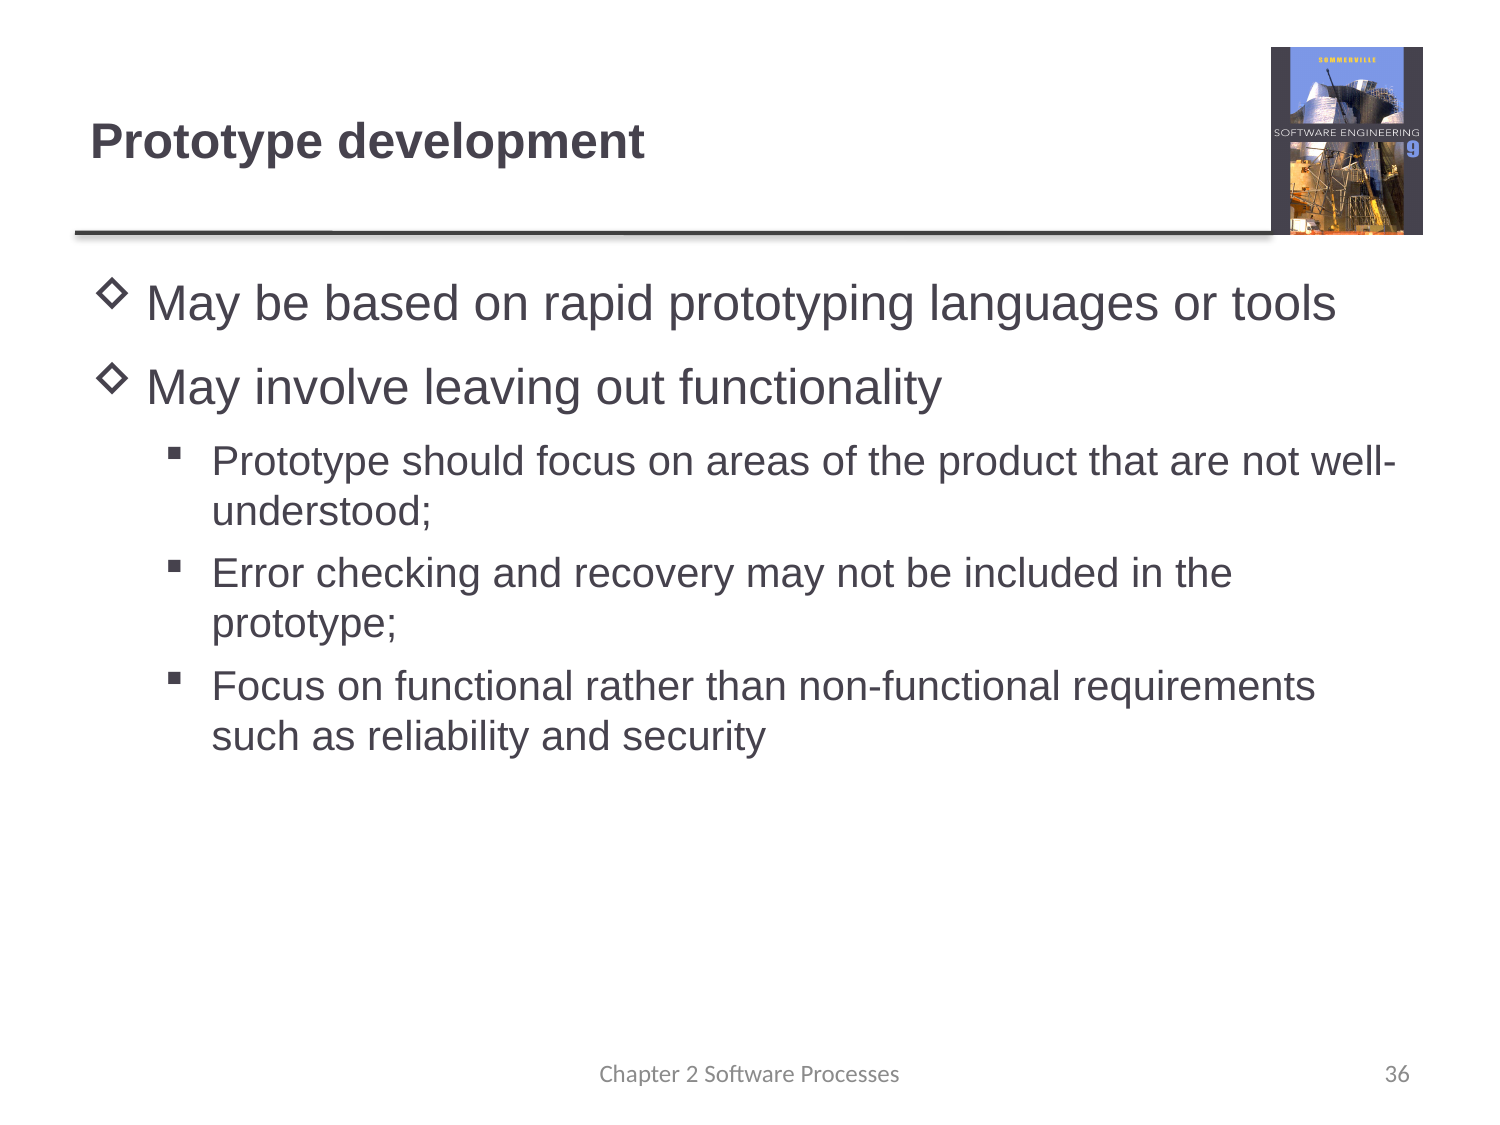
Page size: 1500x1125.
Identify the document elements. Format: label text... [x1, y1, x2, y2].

footer Chapter 2 Software Processes [512, 1042, 988, 1103]
picture [1272, 47, 1423, 235]
list May be based on rapid prototyping languages or tools May involve leaving out functionality Prototype should focus on areas of the product that are not well-understood; Error checking and recovery may not be included in the prototype; Focus on functional rather than non-functional requirements such as reliability and security [75, 262, 1425, 1005]
title Prototype development [74, 44, 1272, 233]
slide_number 36 [1074, 1042, 1425, 1103]
